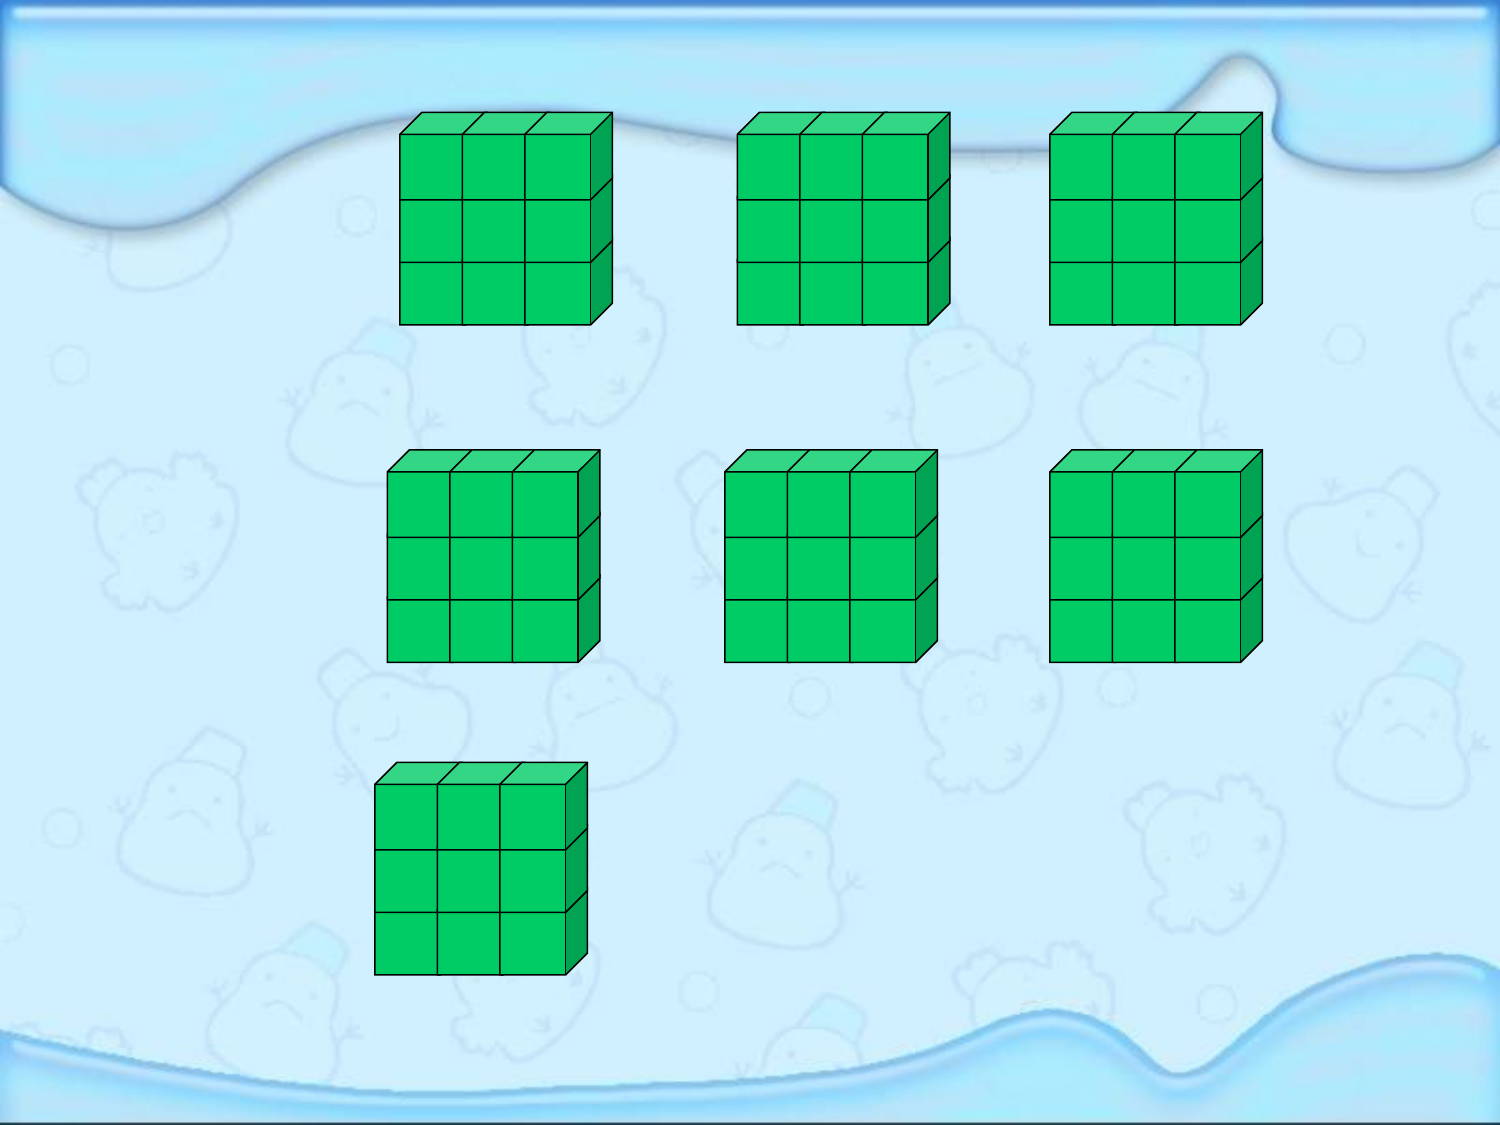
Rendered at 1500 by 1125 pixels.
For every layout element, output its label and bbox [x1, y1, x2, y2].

text_box [1049, 112, 1263, 326]
text_box [374, 762, 588, 976]
picture [0, 0, 1500, 1125]
text_box [387, 449, 601, 663]
text_box [1049, 449, 1263, 663]
text_box [724, 449, 938, 663]
text_box [399, 112, 613, 326]
text_box [737, 112, 951, 326]
